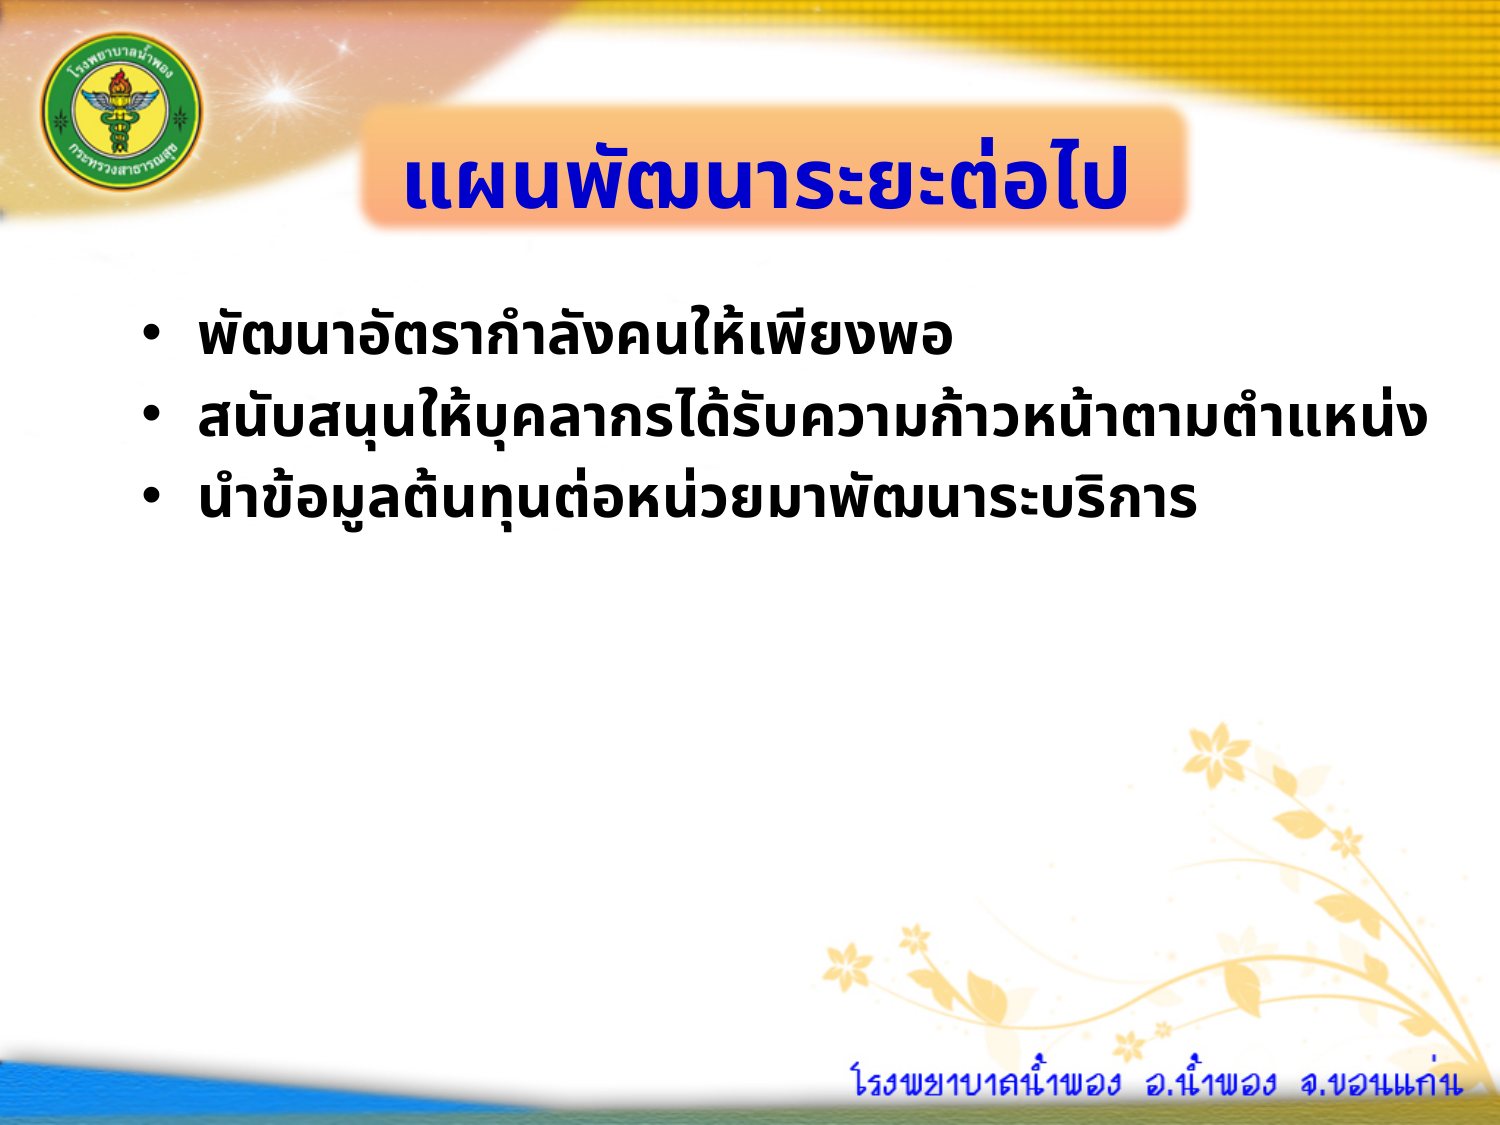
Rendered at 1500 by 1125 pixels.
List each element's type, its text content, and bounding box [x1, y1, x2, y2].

list พัฒนาอัตรากำลังคนให้เพียงพอ สนับสนุนให้บุคลากรได้รับความก้าวหน้าตามตำแหน่ง นำข้อมูลต้นทุนต่อหน่วยมาพัฒนาระบริการ [126, 288, 1477, 1032]
picture [0, 0, 1500, 1125]
title แผนพัฒนาระยะต่อไป [91, 82, 1442, 270]
